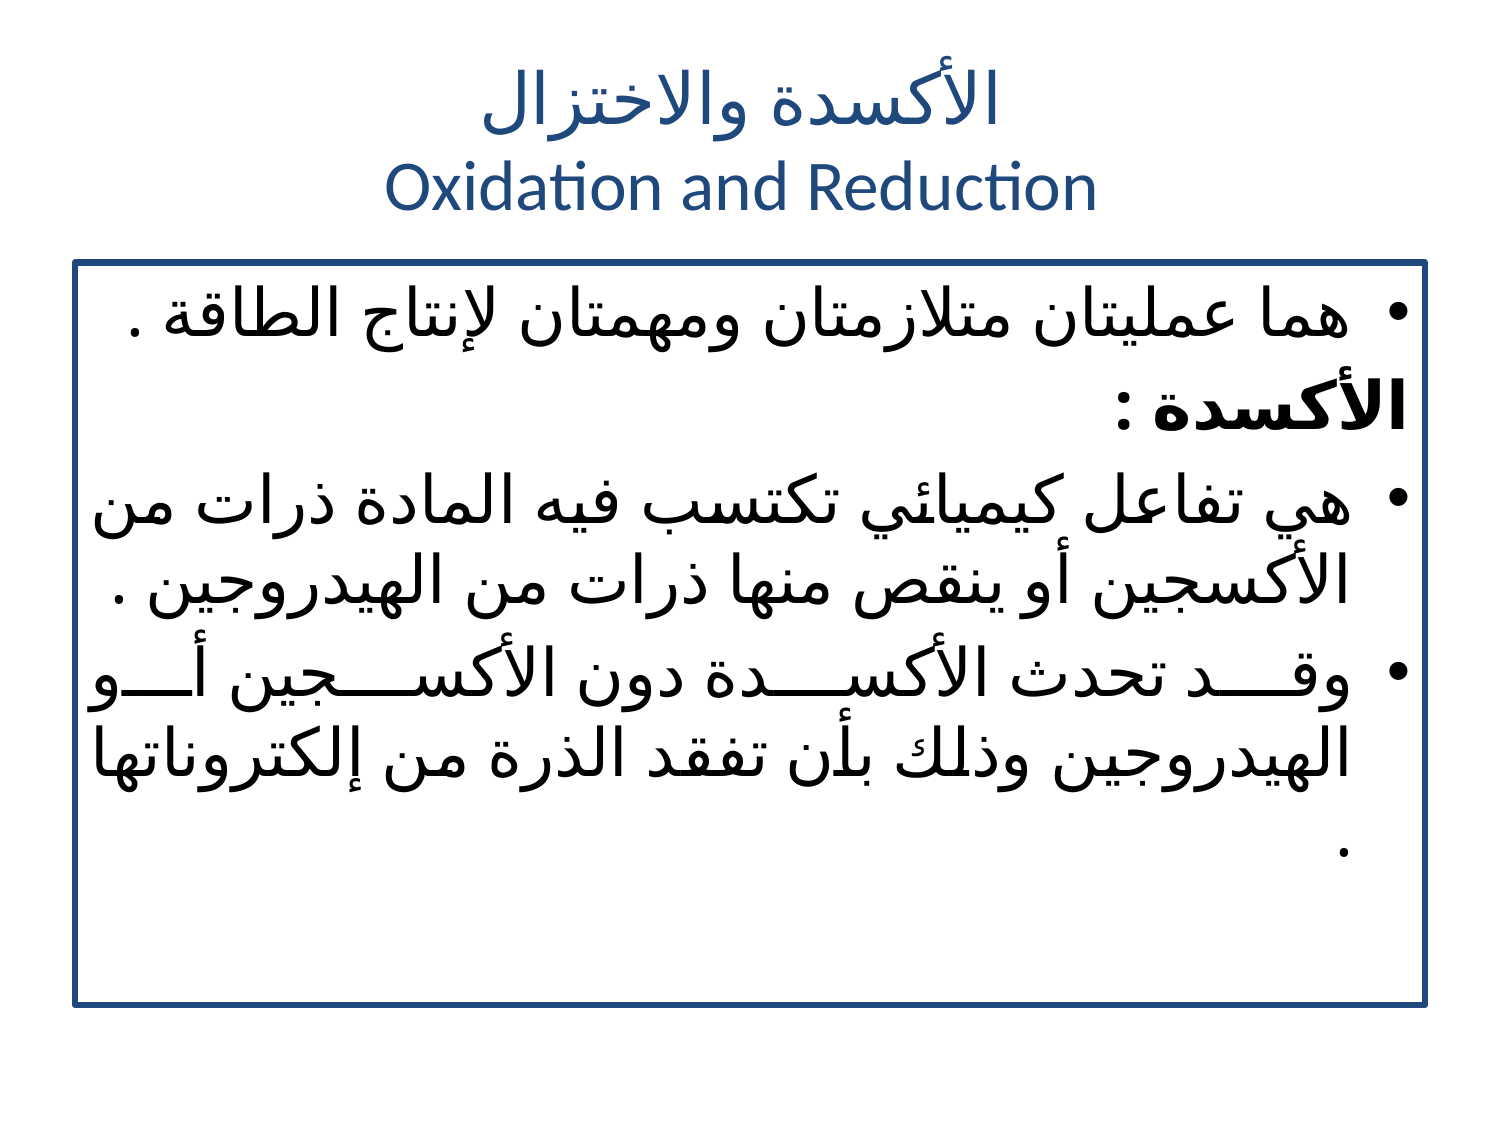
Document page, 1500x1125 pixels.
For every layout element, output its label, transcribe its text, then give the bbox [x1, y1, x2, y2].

title الأكسدة والاختزال Oxidation and Reduction [75, 45, 1425, 233]
list هما عمليتان متلازمتان ومهمتان لإنتاج الطاقة . الأكسدة : هي تفاعل كيميائي تكتسب فيه المادة ذرات من الأكسجين أو ينقص منها ذرات من الهيدروجين . وقد تحدث الأكسدة دون الأكسجين أو الهيدروجين وذلك بأن تفقد الذرة من إلكتروناتها . [75, 262, 1425, 1005]
